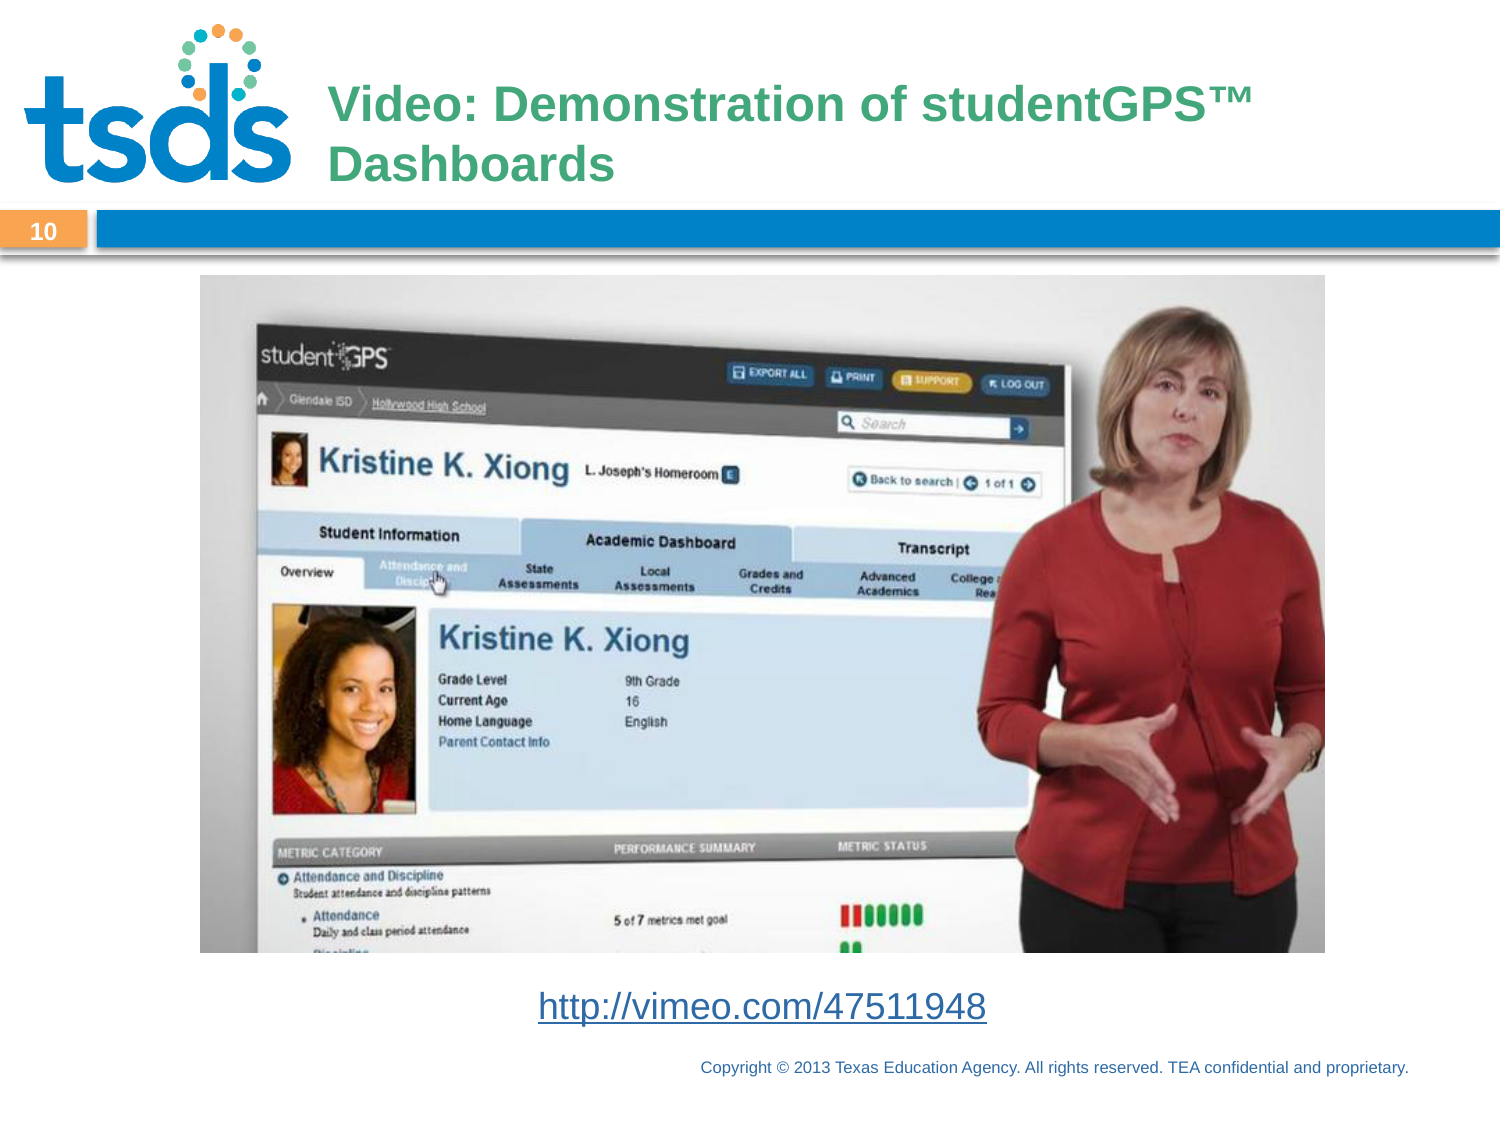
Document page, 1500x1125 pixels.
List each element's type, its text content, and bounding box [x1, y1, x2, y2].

title Video: Demonstration of studentGPS™ Dashboards [312, 62, 1438, 201]
picture [24, 24, 291, 191]
text_box http://vimeo.com/47511948 [199, 974, 1325, 1063]
picture [199, 274, 1326, 954]
slide_number 9 [0, 210, 88, 251]
